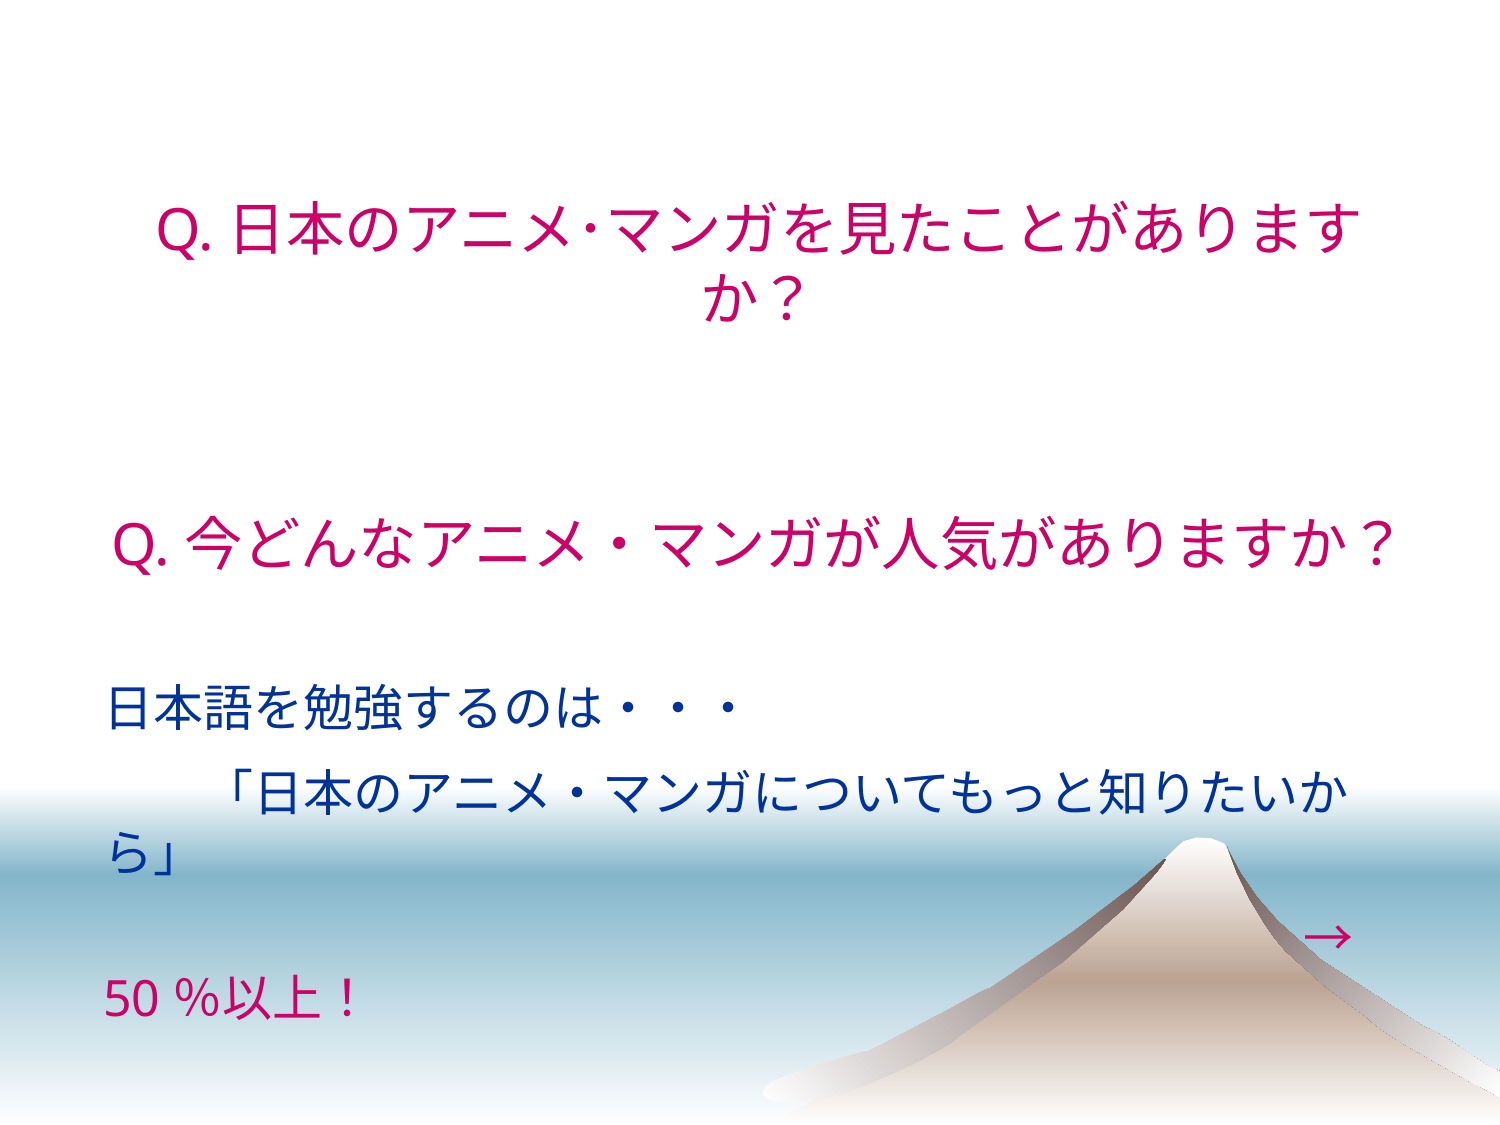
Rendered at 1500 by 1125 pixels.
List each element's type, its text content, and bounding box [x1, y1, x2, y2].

subtitle Q.日本のアニメ･マンガを見たことがありますか？ Q.今どんなアニメ・マンガが人気がありますか？ [88, 184, 1430, 563]
text_box 日本語を勉強するのは・・・ 「日本のアニメ・マンガについてもっと知りたいから」 →50％以上！ [88, 668, 1388, 1034]
